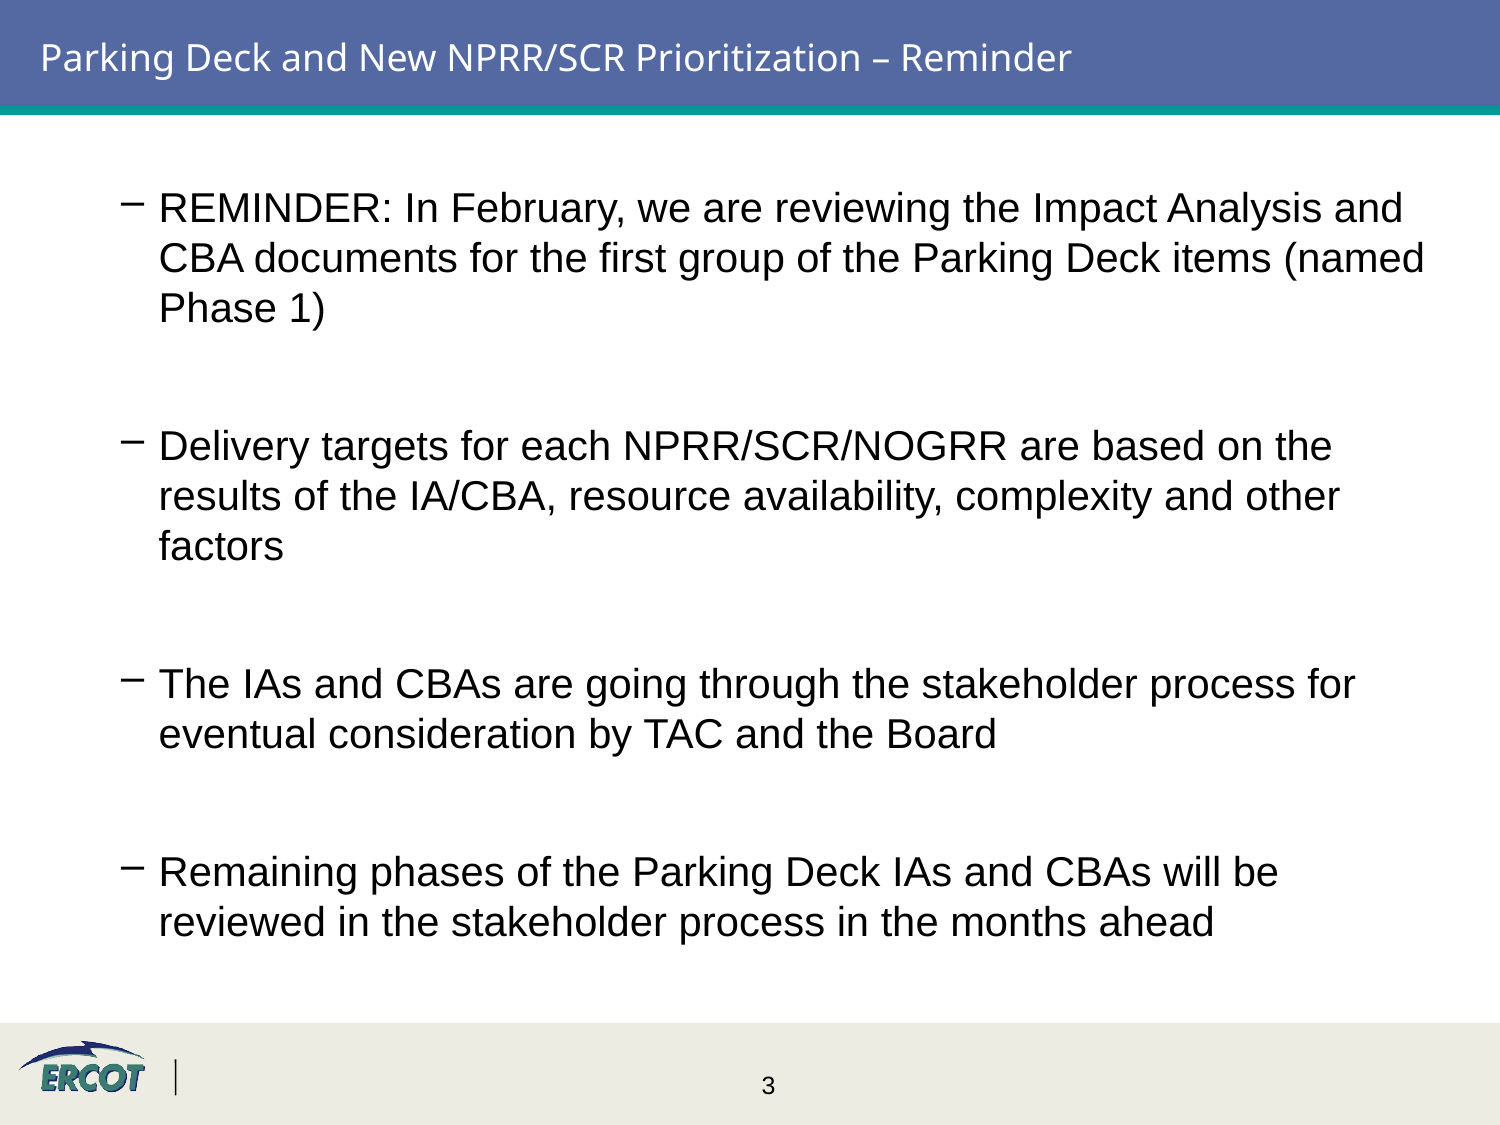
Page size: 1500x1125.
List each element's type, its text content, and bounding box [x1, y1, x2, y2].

list REMINDER: In February, we are reviewing the Impact Analysis and CBA documents for the first group of the Parking Deck items (named Phase 1) Delivery targets for each NPRR/SCR/NOGRR are based on the results of the IA/CBA, resource availability, complexity and other factors The IAs and CBAs are going through the stakeholder process for eventual consideration by TAC and the Board Remaining phases of the Parking Deck IAs and CBAs will be reviewed in the stakeholder process in the months ahead [49, 137, 1451, 1026]
title Parking Deck and New NPRR/SCR Prioritization – Reminder [24, 0, 1451, 113]
picture [10, 1031, 151, 1111]
